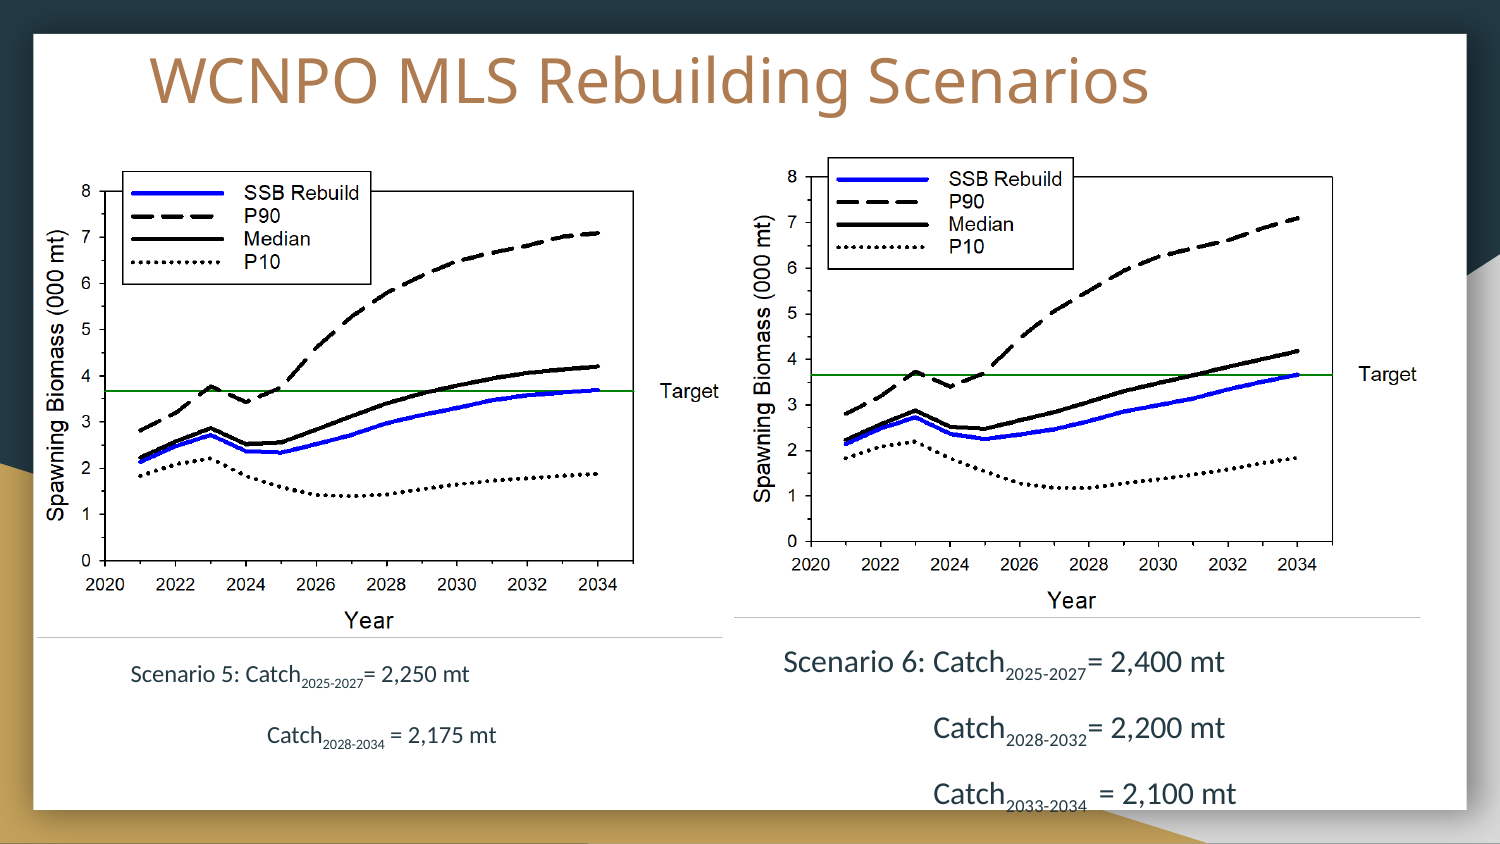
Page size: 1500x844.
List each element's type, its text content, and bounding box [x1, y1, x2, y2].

picture [37, 149, 724, 638]
list Scenario 6: Catch2025-2027= 2,400 mt Catch2028-2032= 2,200 mt Catch2033-2034 = 2,100 mt [768, 625, 1483, 739]
list Scenario 5: Catch2025-2027= 2,250 mt Catch2028-2034 = 2,175 mt [115, 647, 651, 769]
title WCNPO MLS Rebuilding Scenarios [134, 26, 1366, 152]
picture [734, 137, 1421, 619]
